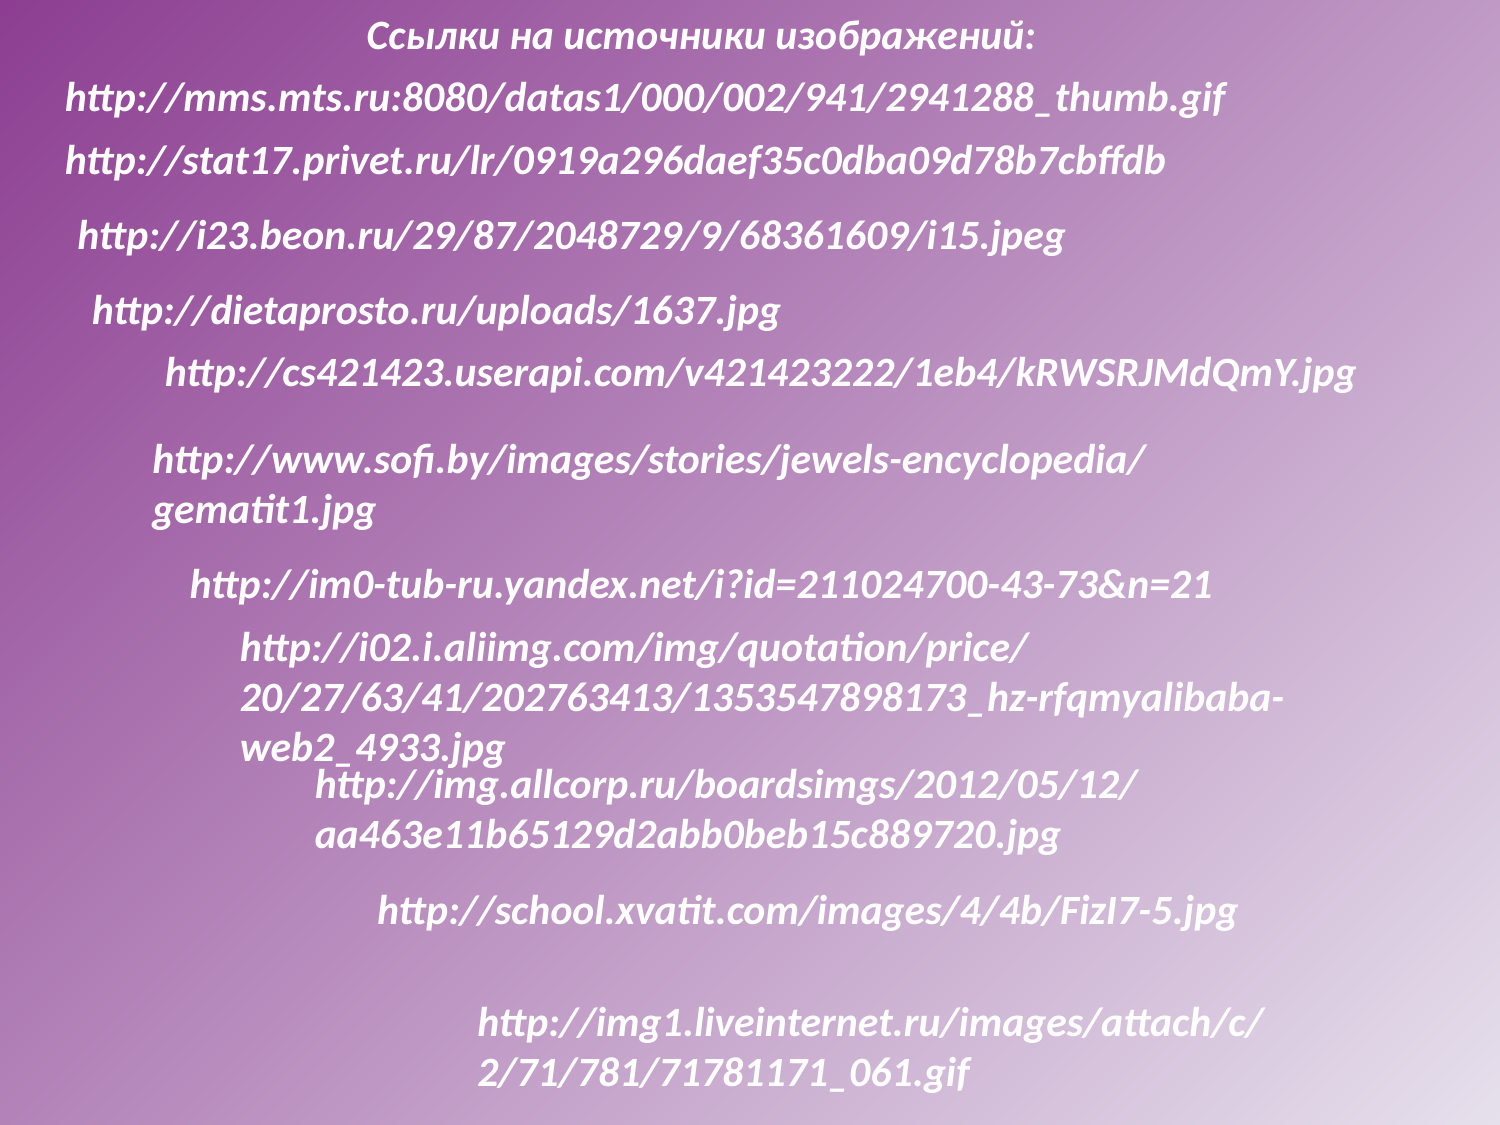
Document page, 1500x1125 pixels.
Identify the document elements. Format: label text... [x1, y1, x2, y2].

text_box http://mms.mts.ru:8080/datas1/000/002/941/2941288_thumb.gif [49, 62, 1313, 128]
text_box http://stat17.privet.ru/lr/0919a296daef35c0dba09d78b7cbffdb [50, 128, 1300, 190]
text_box http://img1.liveinternet.ru/images/attach/c/2/71/781/71781171_061.gif [462, 987, 1438, 1103]
text_box http://img.allcorp.ru/boardsimgs/2012/05/12/aa463e11b65129d2abb0beb15c889720.jpg [300, 749, 1300, 865]
text_box Ссылки на источники изображений: [351, 0, 1052, 62]
text_box http://i23.beon.ru/29/87/2048729/9/68361609/i15.jpeg [62, 200, 1300, 265]
text_box http://im0-tub-ru.yandex.net/i?id=211024700-43-73&n=21 [174, 549, 1463, 615]
text_box http://dietaprosto.ru/uploads/1637.jpg [77, 275, 797, 340]
text_box http://cs421423.userapi.com/v421423222/1eb4/kRWSRJMdQmY.jpg [150, 337, 1400, 403]
text_box http://school.xvatit.com/images/4/4b/FizI7-5.jpg [362, 875, 1350, 940]
text_box http://www.sofi.by/images/stories/jewels-encyclopedia/gematit1.jpg [137, 424, 1375, 540]
text_box http://i02.i.aliimg.com/img/quotation/price/20/27/63/41/202763413/1353547898173_hz-rfqmyalibaba-web2_4933.jpg [225, 612, 1475, 778]
